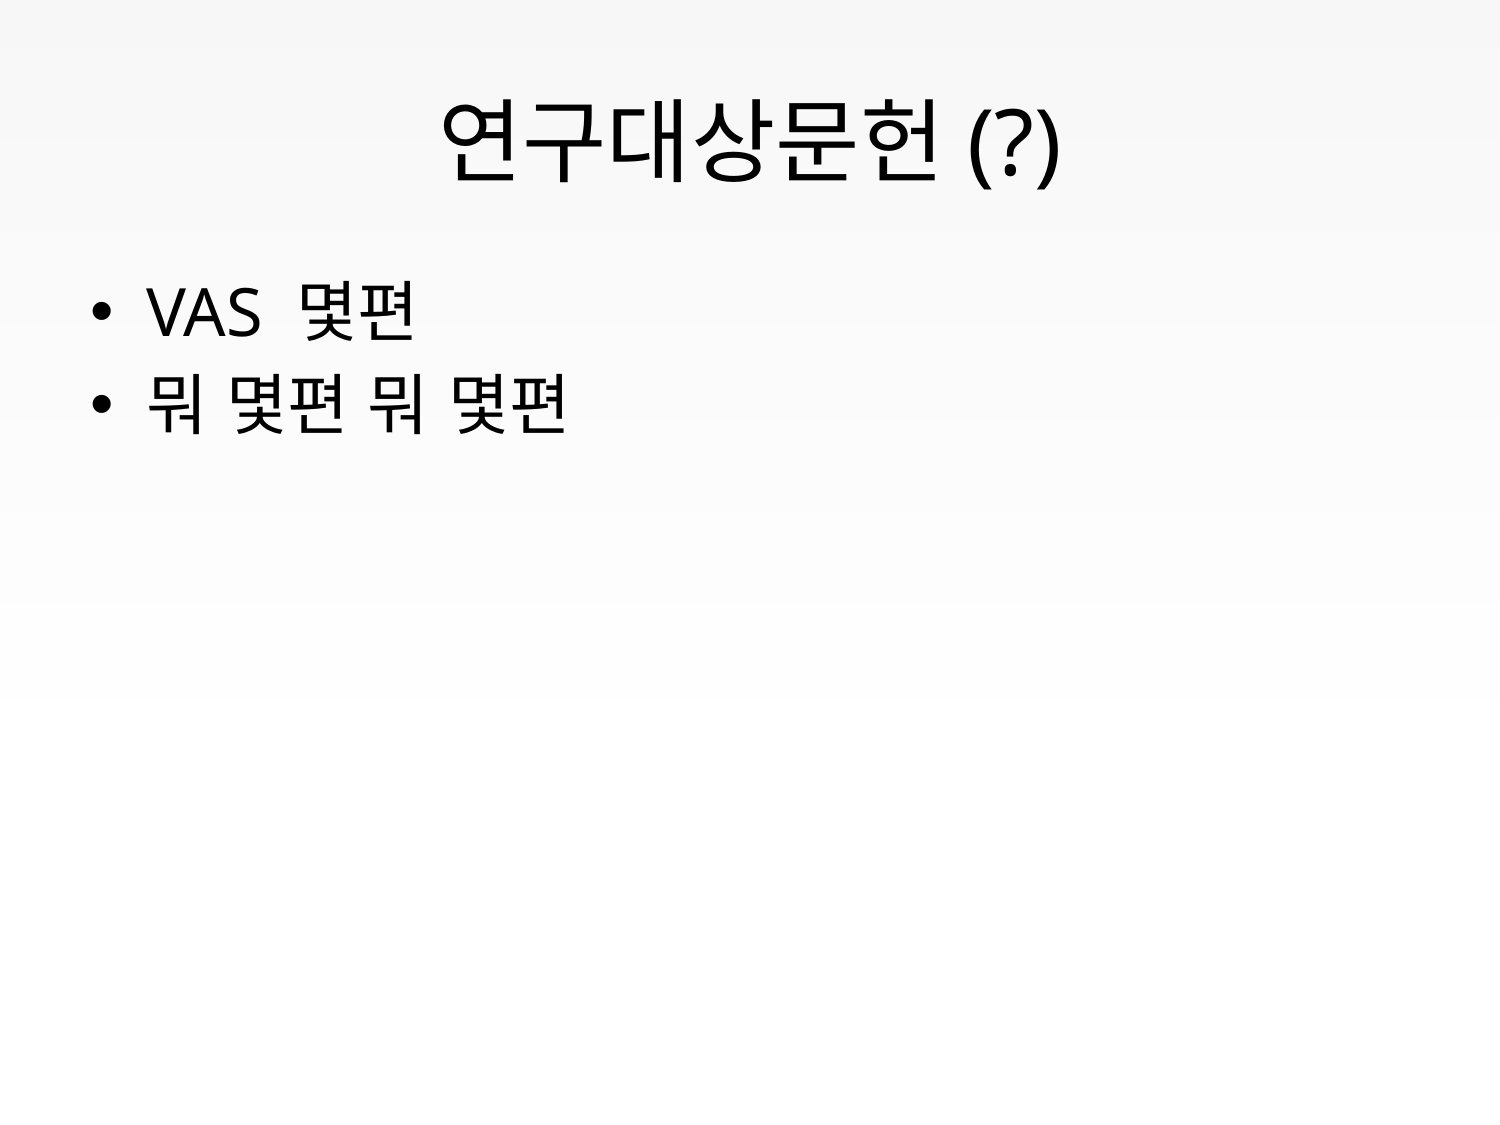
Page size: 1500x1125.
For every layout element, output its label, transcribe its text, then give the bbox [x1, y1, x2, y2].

title 연구대상문헌(?) [75, 45, 1425, 233]
list VAS 몇편 뭐 몇편 뭐 몇편 [75, 262, 1425, 1005]
